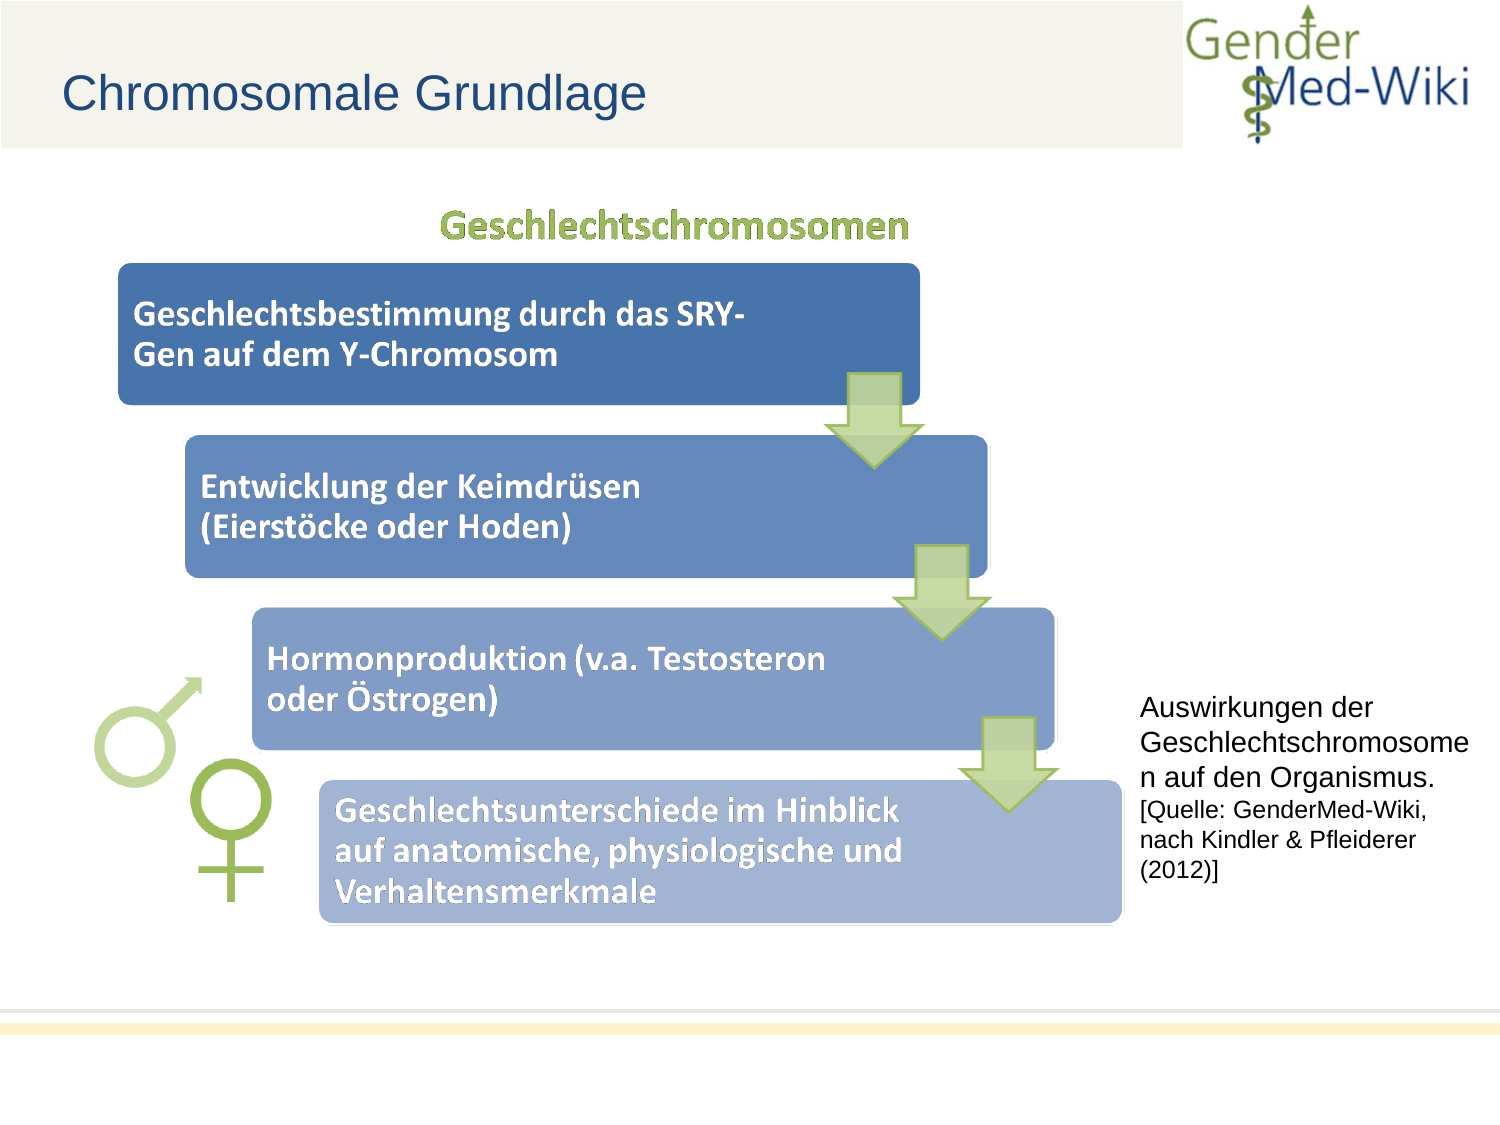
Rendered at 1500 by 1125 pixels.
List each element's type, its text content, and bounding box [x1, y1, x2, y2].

picture [1183, 0, 1471, 149]
text_box Auswirkungen der Geschlechtschromosomen auf den Organismus. [Quelle: GenderMed-Wiki, nach Kindler & Pfleiderer (2012)] [1129, 680, 1500, 891]
text_box Chromosomale Grundlage [46, 23, 1055, 219]
text_box [0, 1023, 1500, 1035]
picture [93, 184, 1126, 926]
